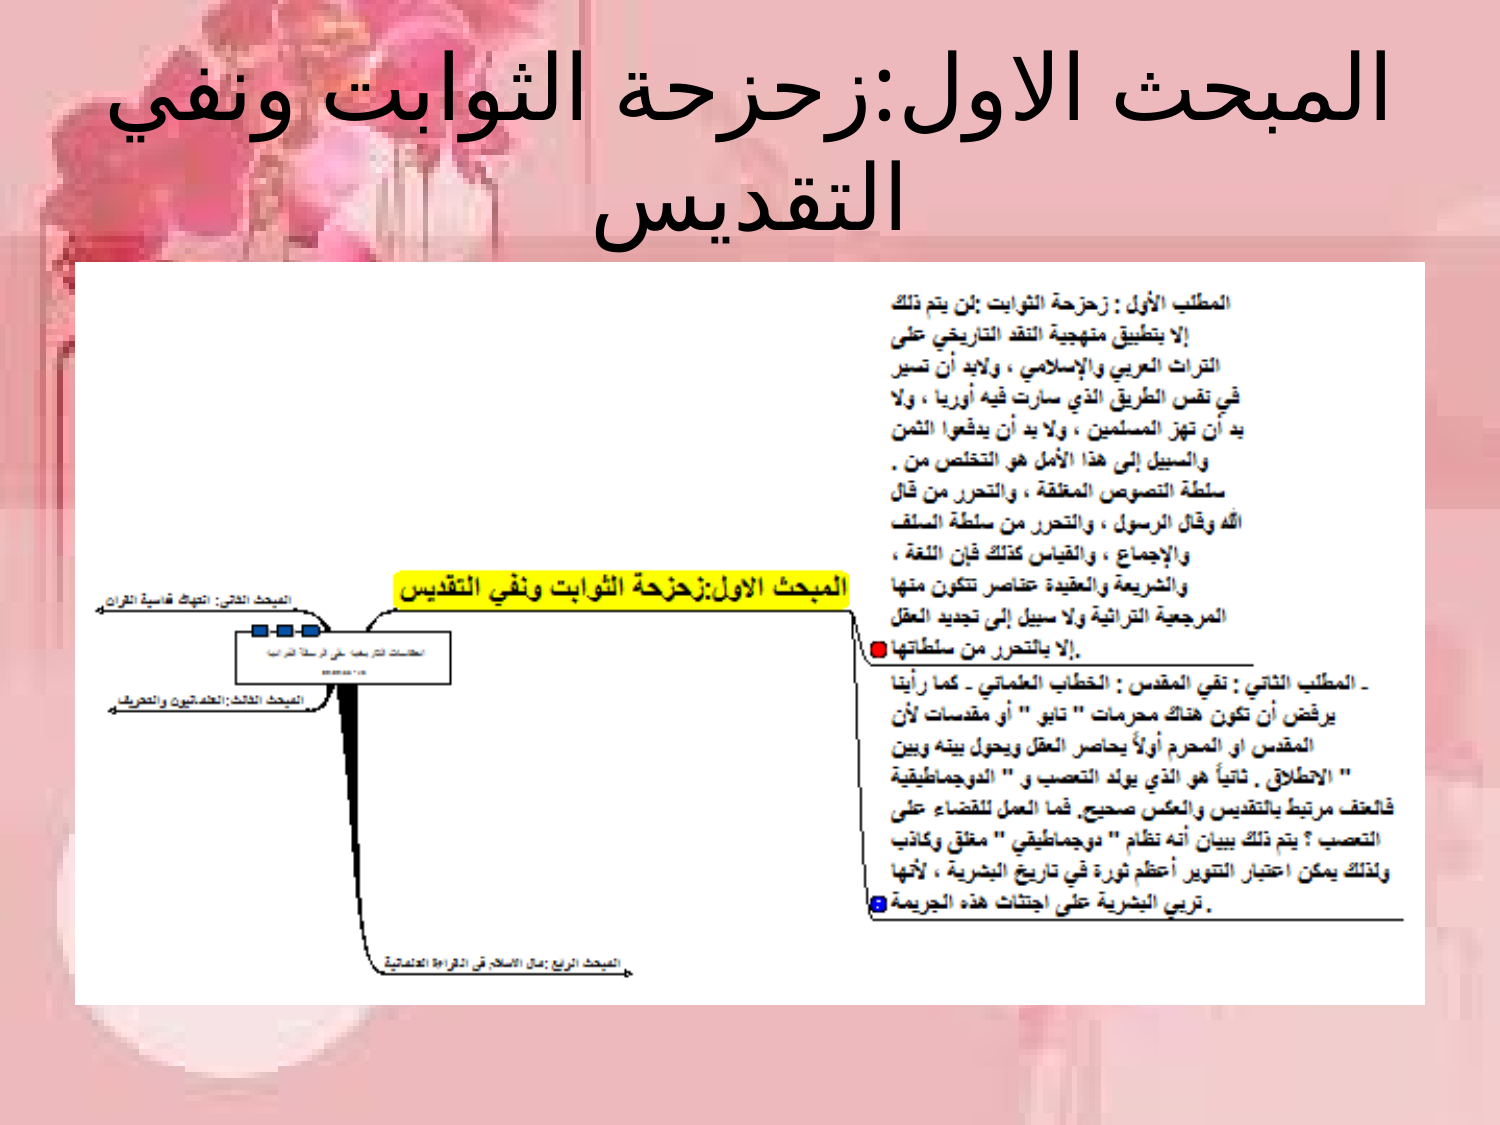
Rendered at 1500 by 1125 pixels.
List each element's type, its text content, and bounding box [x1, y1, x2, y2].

title المبحث الاول:زحزحة الثوابت ونفي التقديس [75, 21, 1425, 257]
picture [0, 0, 1500, 1125]
